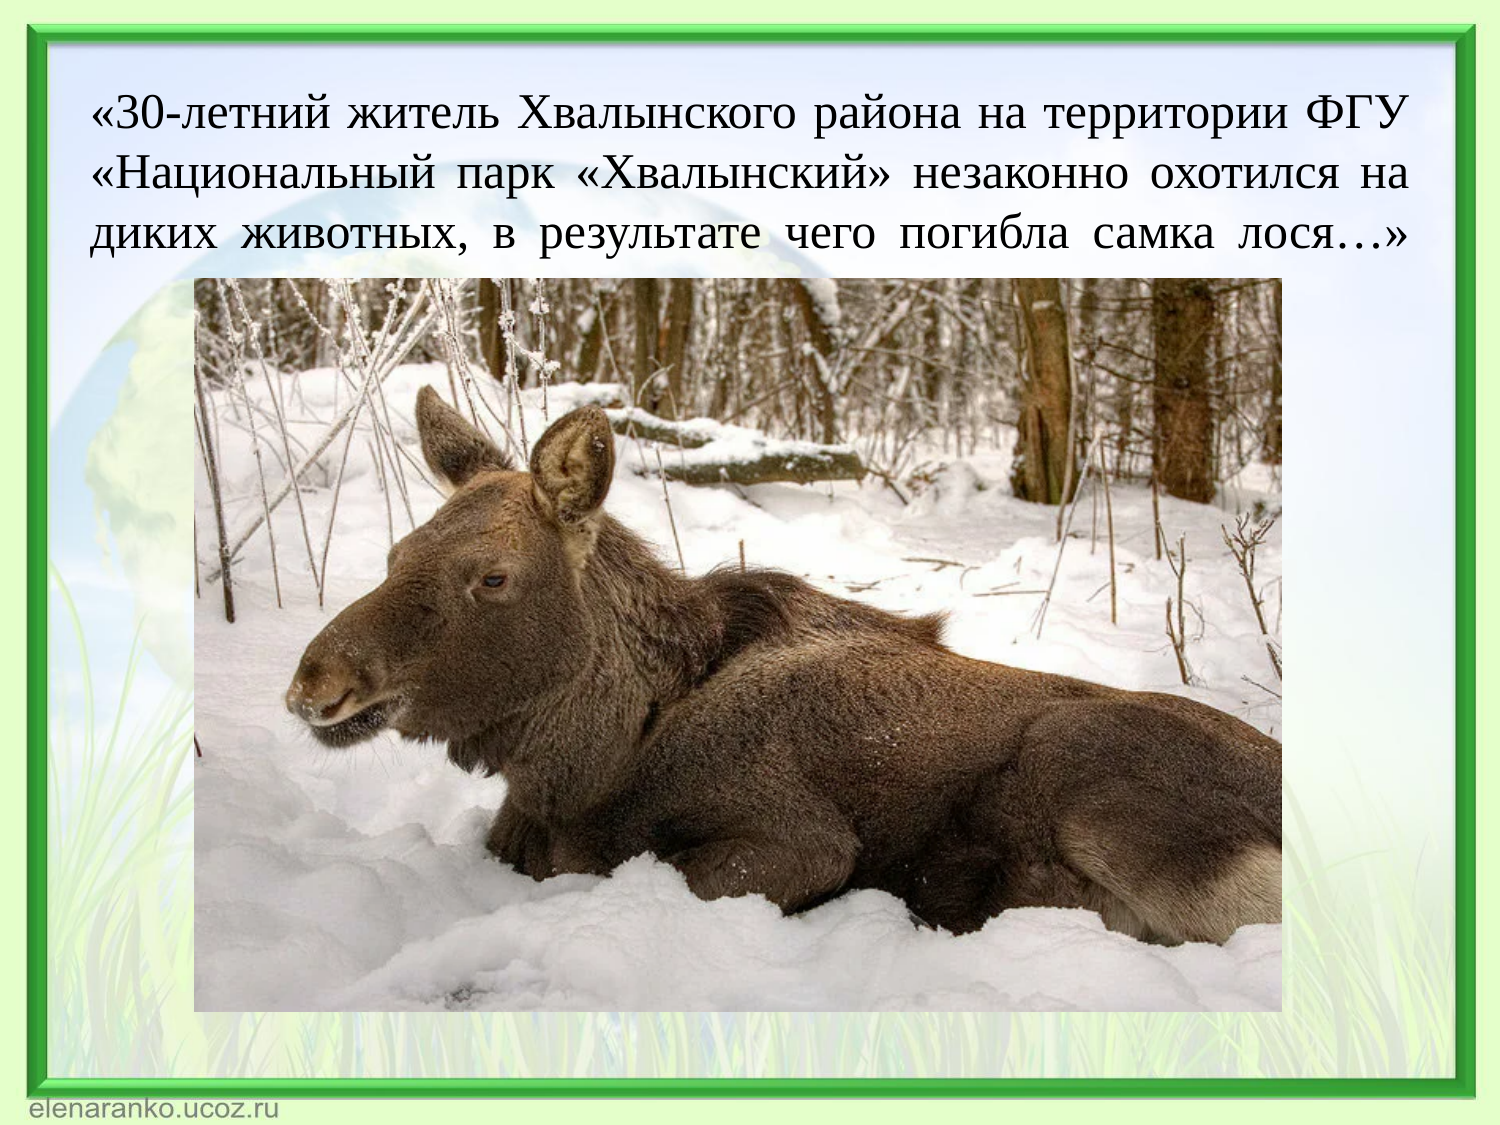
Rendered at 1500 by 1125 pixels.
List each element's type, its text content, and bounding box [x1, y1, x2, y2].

title «30-летний житель Хвалынского района на территории ФГУ «Национальный парк «Хвалынский» незаконно охотился на диких животных, в результате чего погибла самка лося…» [75, 45, 1425, 233]
picture [0, 0, 1500, 1125]
